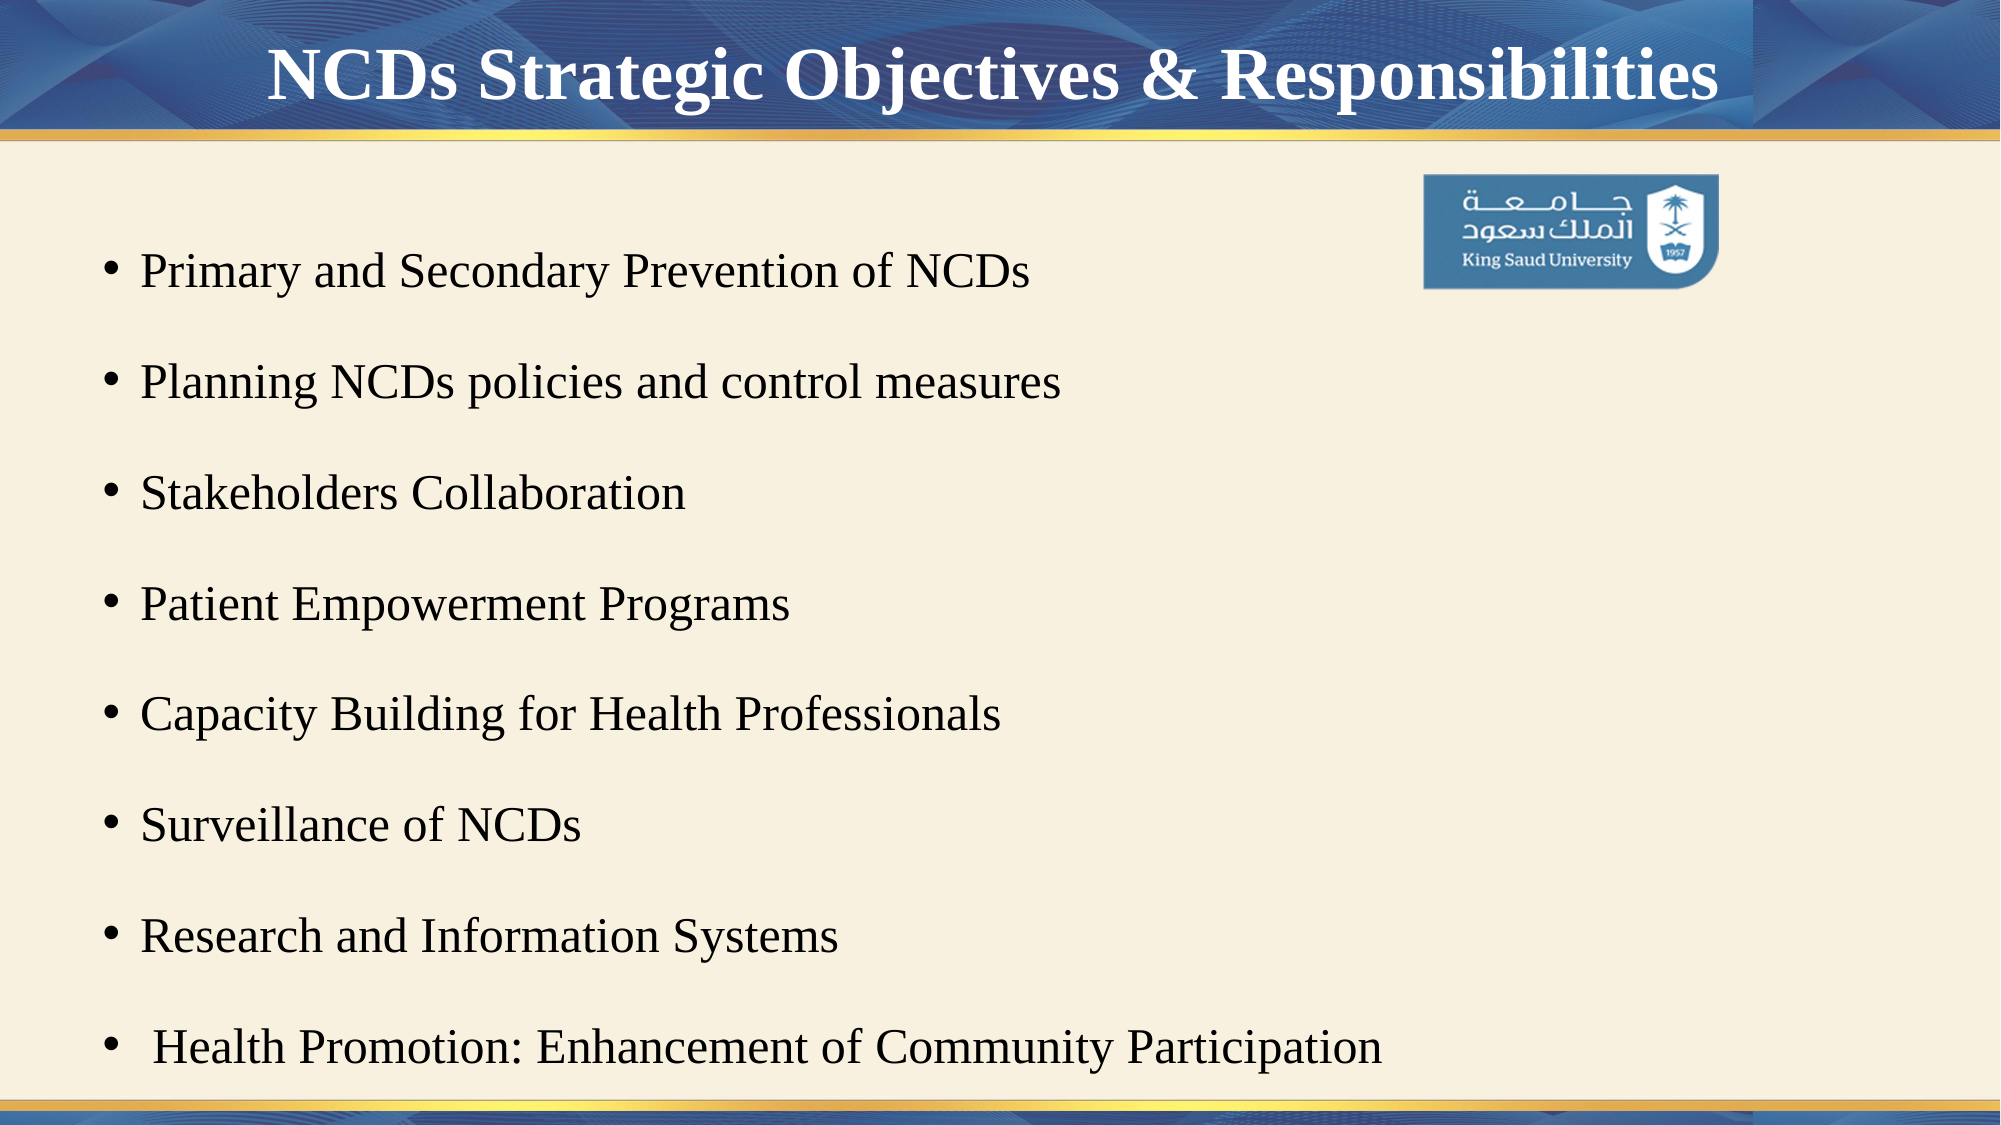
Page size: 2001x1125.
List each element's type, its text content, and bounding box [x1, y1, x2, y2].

picture [0, 0, 2001, 1125]
title NCDs Strategic Objectives & Responsibilities [96, 6, 1892, 144]
list Primary and Secondary Prevention of NCDs Planning NCDs policies and control measures Stakeholders Collaboration Patient Empowerment Programs Capacity Building for Health Professionals Surveillance of NCDs Research and Information Systems Health Promotion: Enhancement of Community Participation [87, 200, 1895, 1100]
